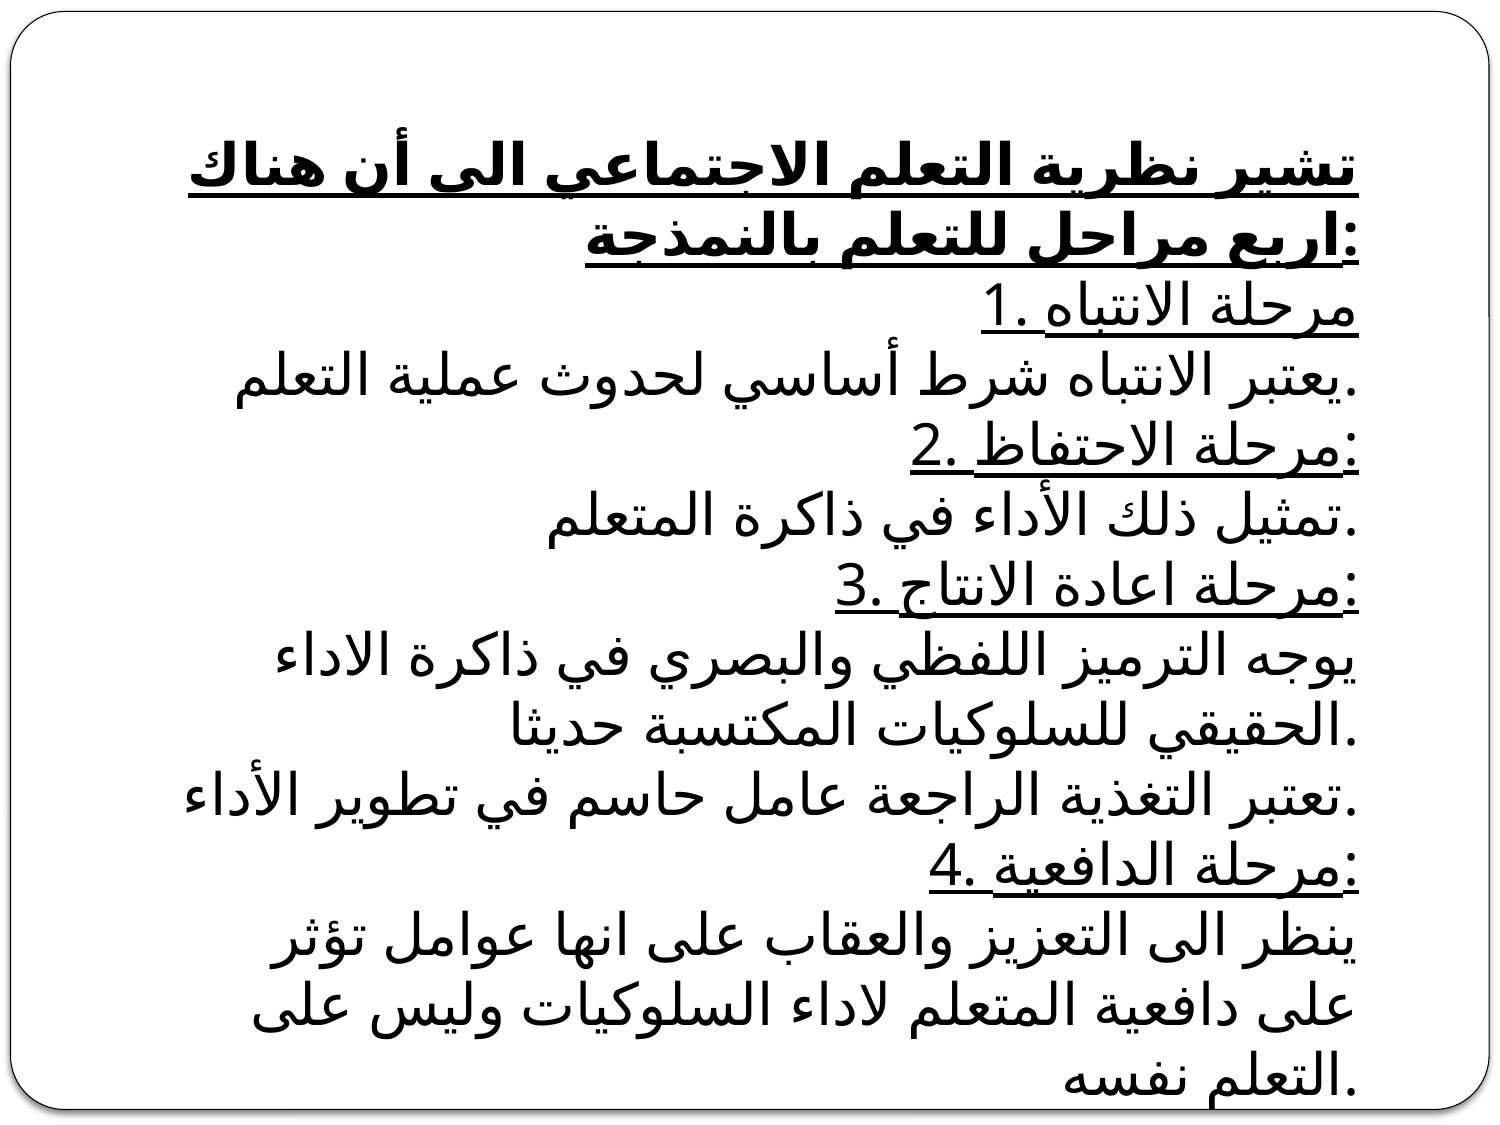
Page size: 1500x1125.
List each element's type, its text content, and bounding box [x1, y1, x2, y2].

text_box تشير نظرية التعلم الاجتماعي الى أن هناك اربع مراحل للتعلم بالنمذجة: 1. مرحلة الانتباه يعتبر الانتباه شرط أساسي لحدوث عملية التعلم. 2. مرحلة الاحتفاظ: تمثيل ذلك الأداء في ذاكرة المتعلم. 3. مرحلة اعادة الانتاج: يوجه الترميز اللفظي والبصري في ذاكرة الاداء الحقيقي للسلوكيات المكتسبة حديثا. تعتبر التغذية الراجعة عامل حاسم في تطوير الأداء. 4. مرحلة الدافعية: ينظر الى التعزيز والعقاب على انها عوامل تؤثر على دافعية المتعلم لاداء السلوكيات وليس على التعلم نفسه. [143, 119, 1374, 1115]
